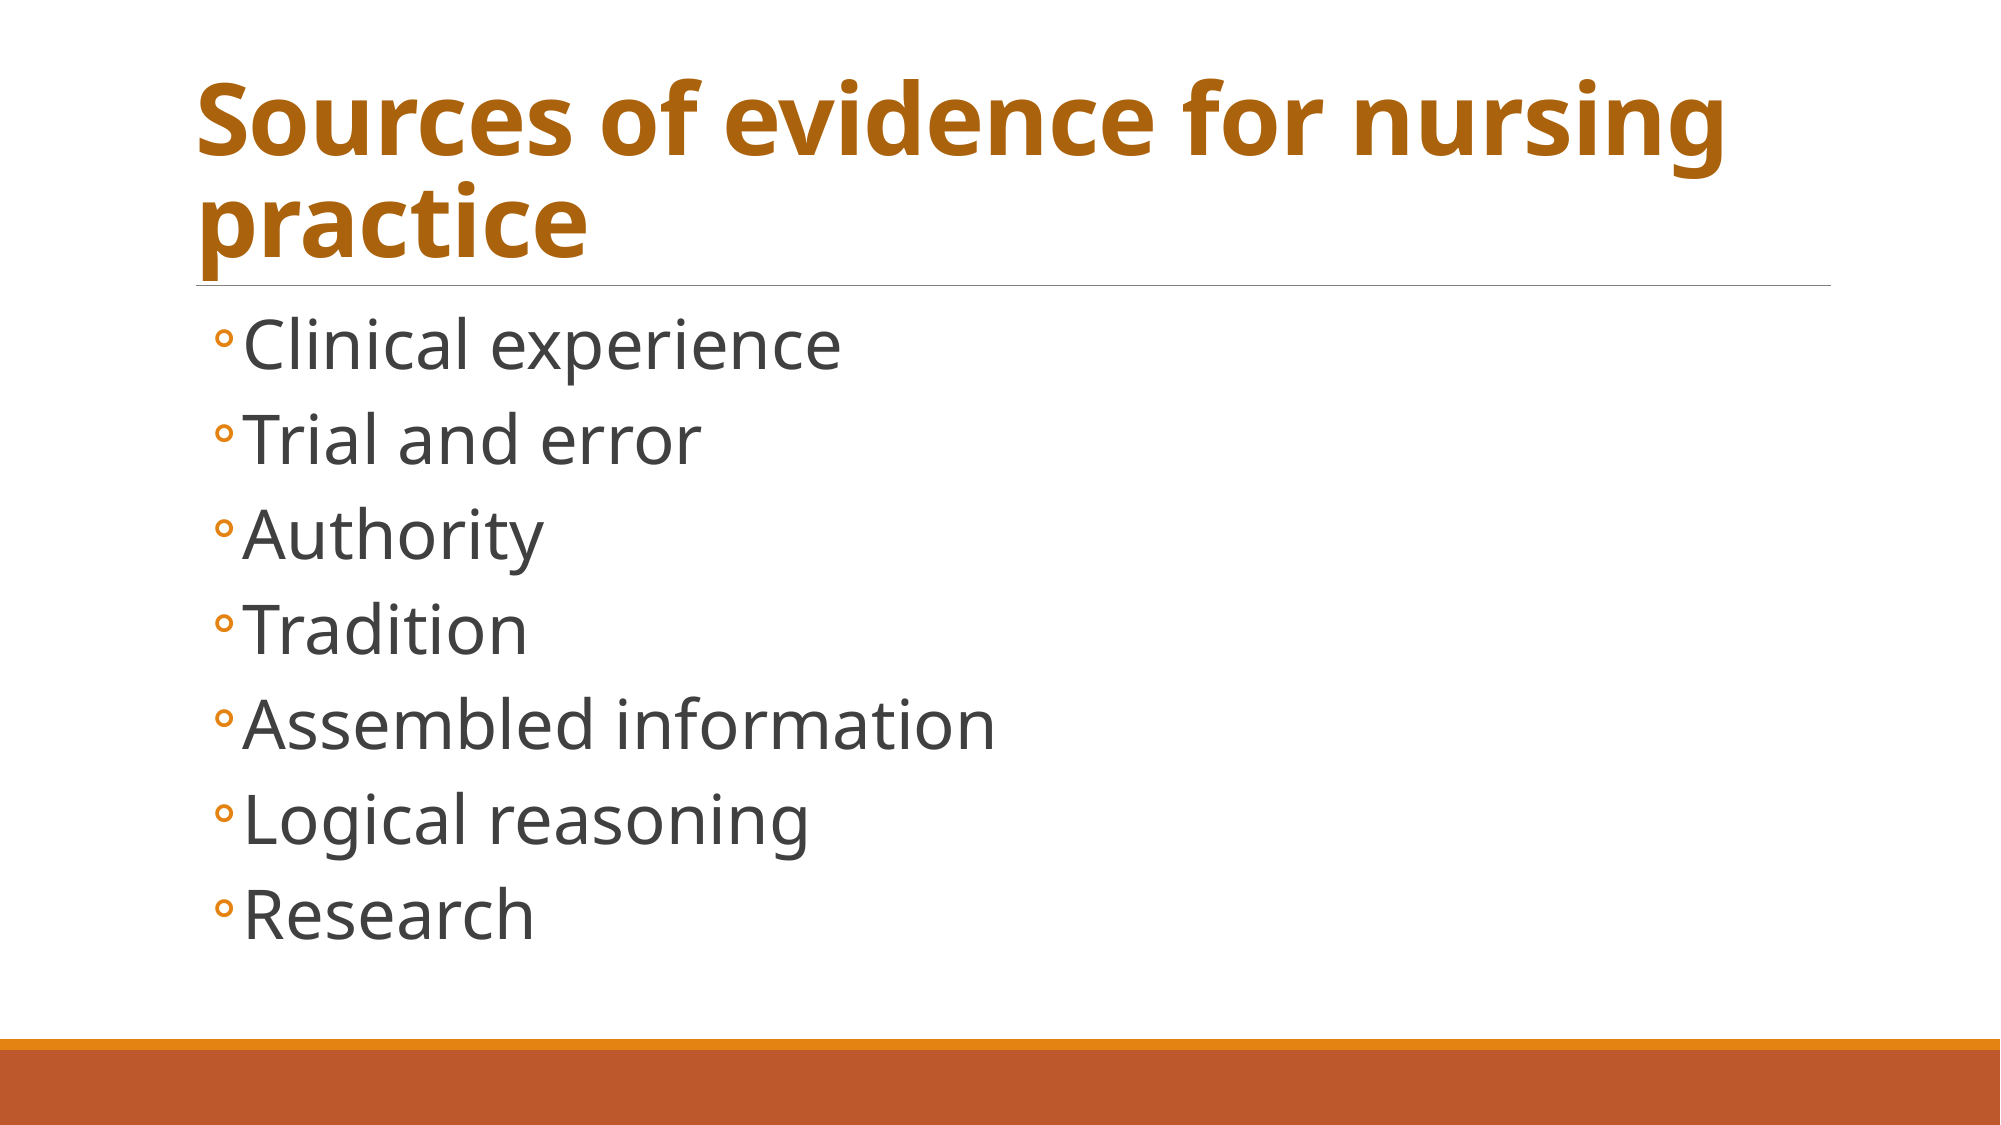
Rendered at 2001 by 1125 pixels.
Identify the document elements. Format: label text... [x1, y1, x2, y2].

title Sources of evidence for nursing practice [180, 47, 1830, 285]
list Clinical experience Trial and error Authority Tradition Assembled information Logical reasoning Research [180, 302, 1830, 982]
